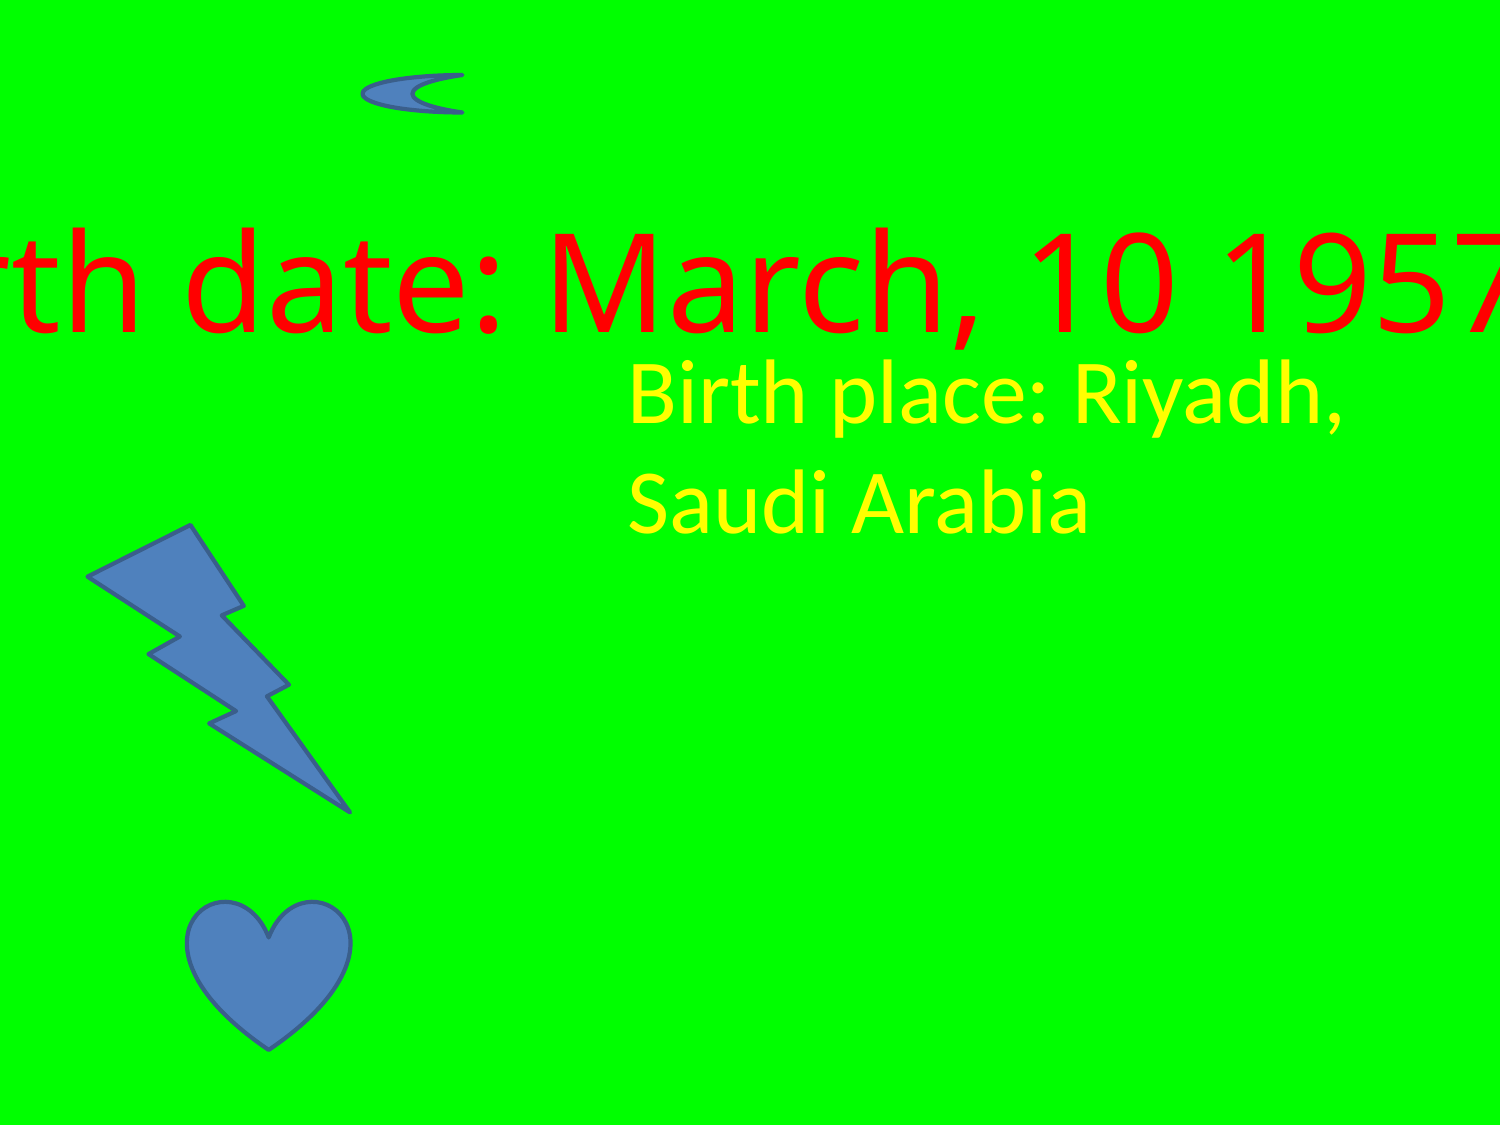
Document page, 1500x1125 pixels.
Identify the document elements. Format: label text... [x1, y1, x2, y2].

text_box [85, 523, 352, 815]
text_box [184, 899, 353, 1052]
text_box Birth date: March, 10 1957 [0, 187, 1500, 503]
text_box [360, 72, 465, 115]
text_box Birth place: Riyadh, Saudi Arabia [612, 324, 1500, 605]
